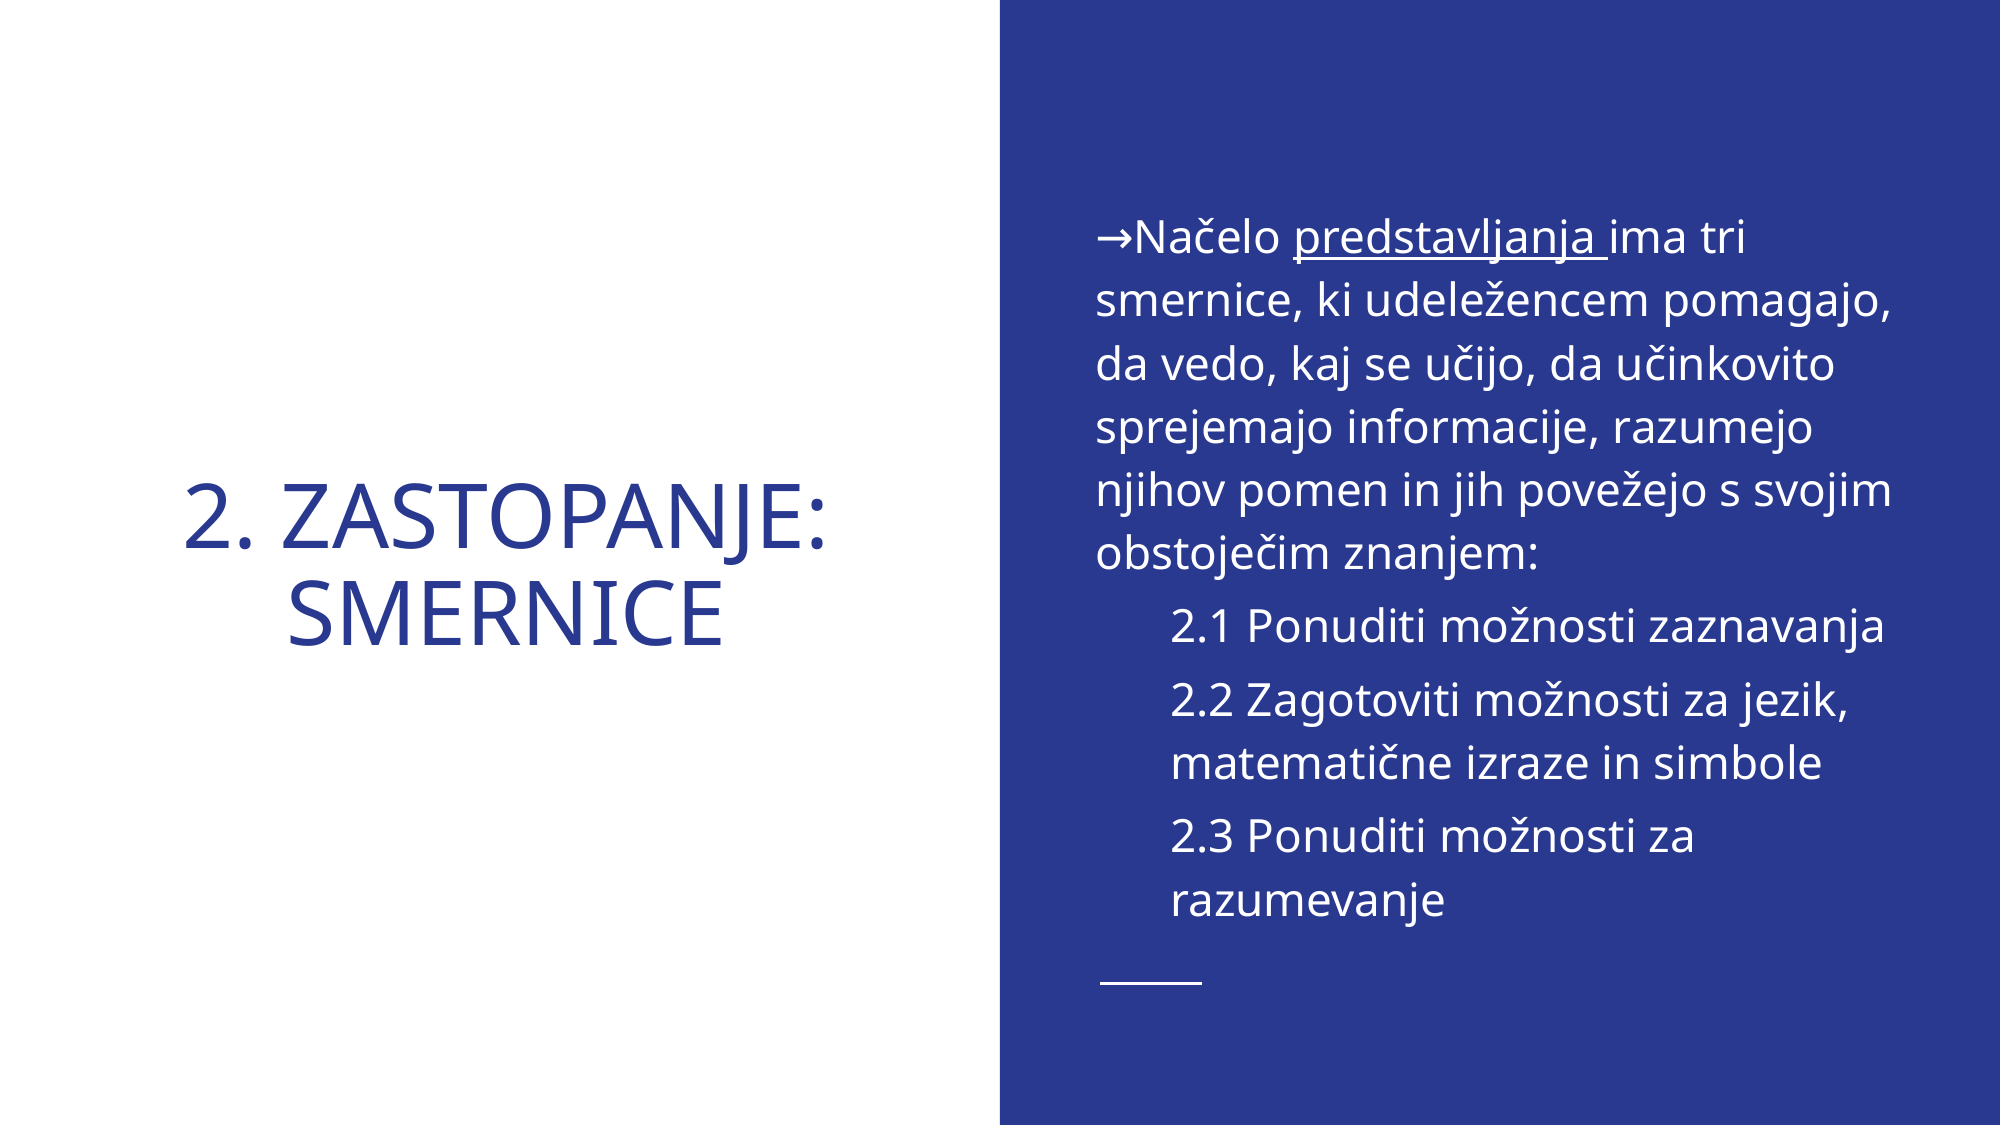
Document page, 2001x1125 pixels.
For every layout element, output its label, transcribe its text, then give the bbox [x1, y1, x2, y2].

title 2. ZASTOPANJE: SMERNICE [47, 330, 966, 673]
list →Načelo predstavljanja ima tri smernice, ki udeležencem pomagajo, da vedo, kaj se učijo, da učinkovito sprejemajo informacije, razumejo njihov pomen in jih povežejo s svojim obstoječim znanjem: 2.1 Ponuditi možnosti zaznavanja 2.2 Zagotoviti možnosti za jezik, matematične izraze in simbole 2.3 Ponuditi možnosti za razumevanje [1080, 158, 1920, 967]
